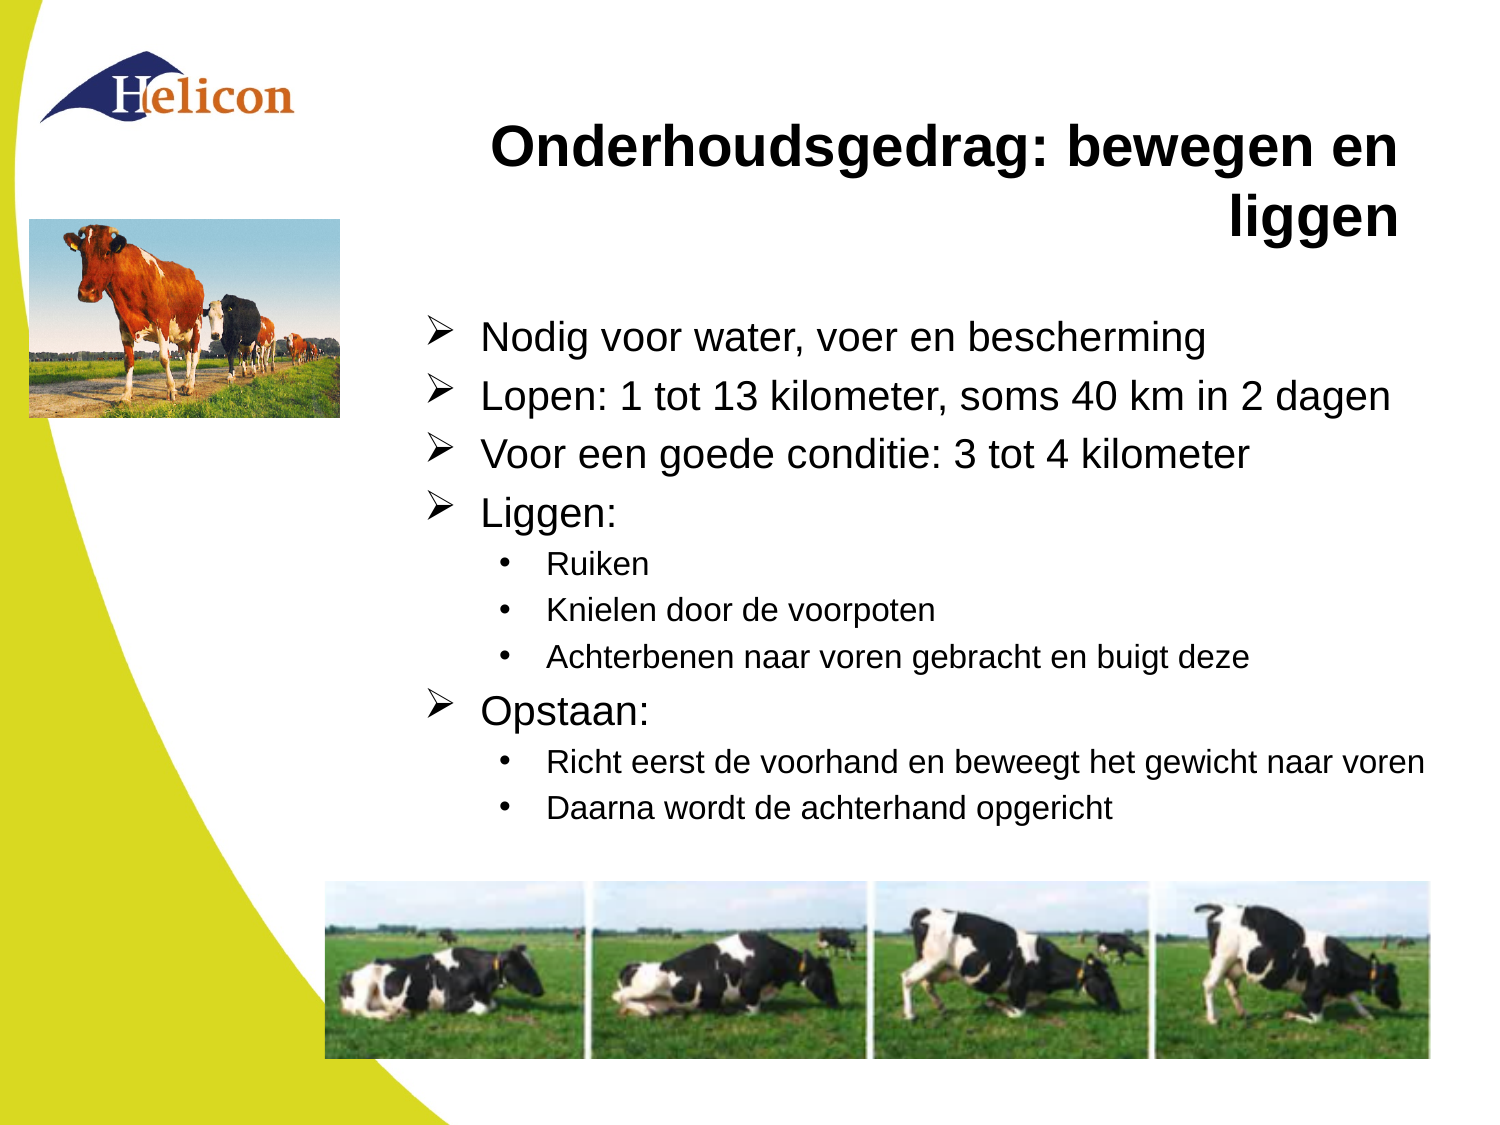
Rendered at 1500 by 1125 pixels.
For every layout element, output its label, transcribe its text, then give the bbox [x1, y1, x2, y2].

picture [0, 0, 1500, 1125]
title Onderhoudsgedrag: bewegen en liggen [324, 125, 1415, 232]
list Nodig voor water, voer en bescherming Lopen: 1 tot 13 kilometer, soms 40 km in 2 dagen Voor een goede conditie: 3 tot 4 kilometer Liggen: Ruiken Knielen door de voorpoten Achterbenen naar voren gebracht en buigt deze Opstaan: Richt eerst de voorhand en beweegt het gewicht naar voren Daarna wordt de achterhand opgericht [409, 302, 1498, 906]
